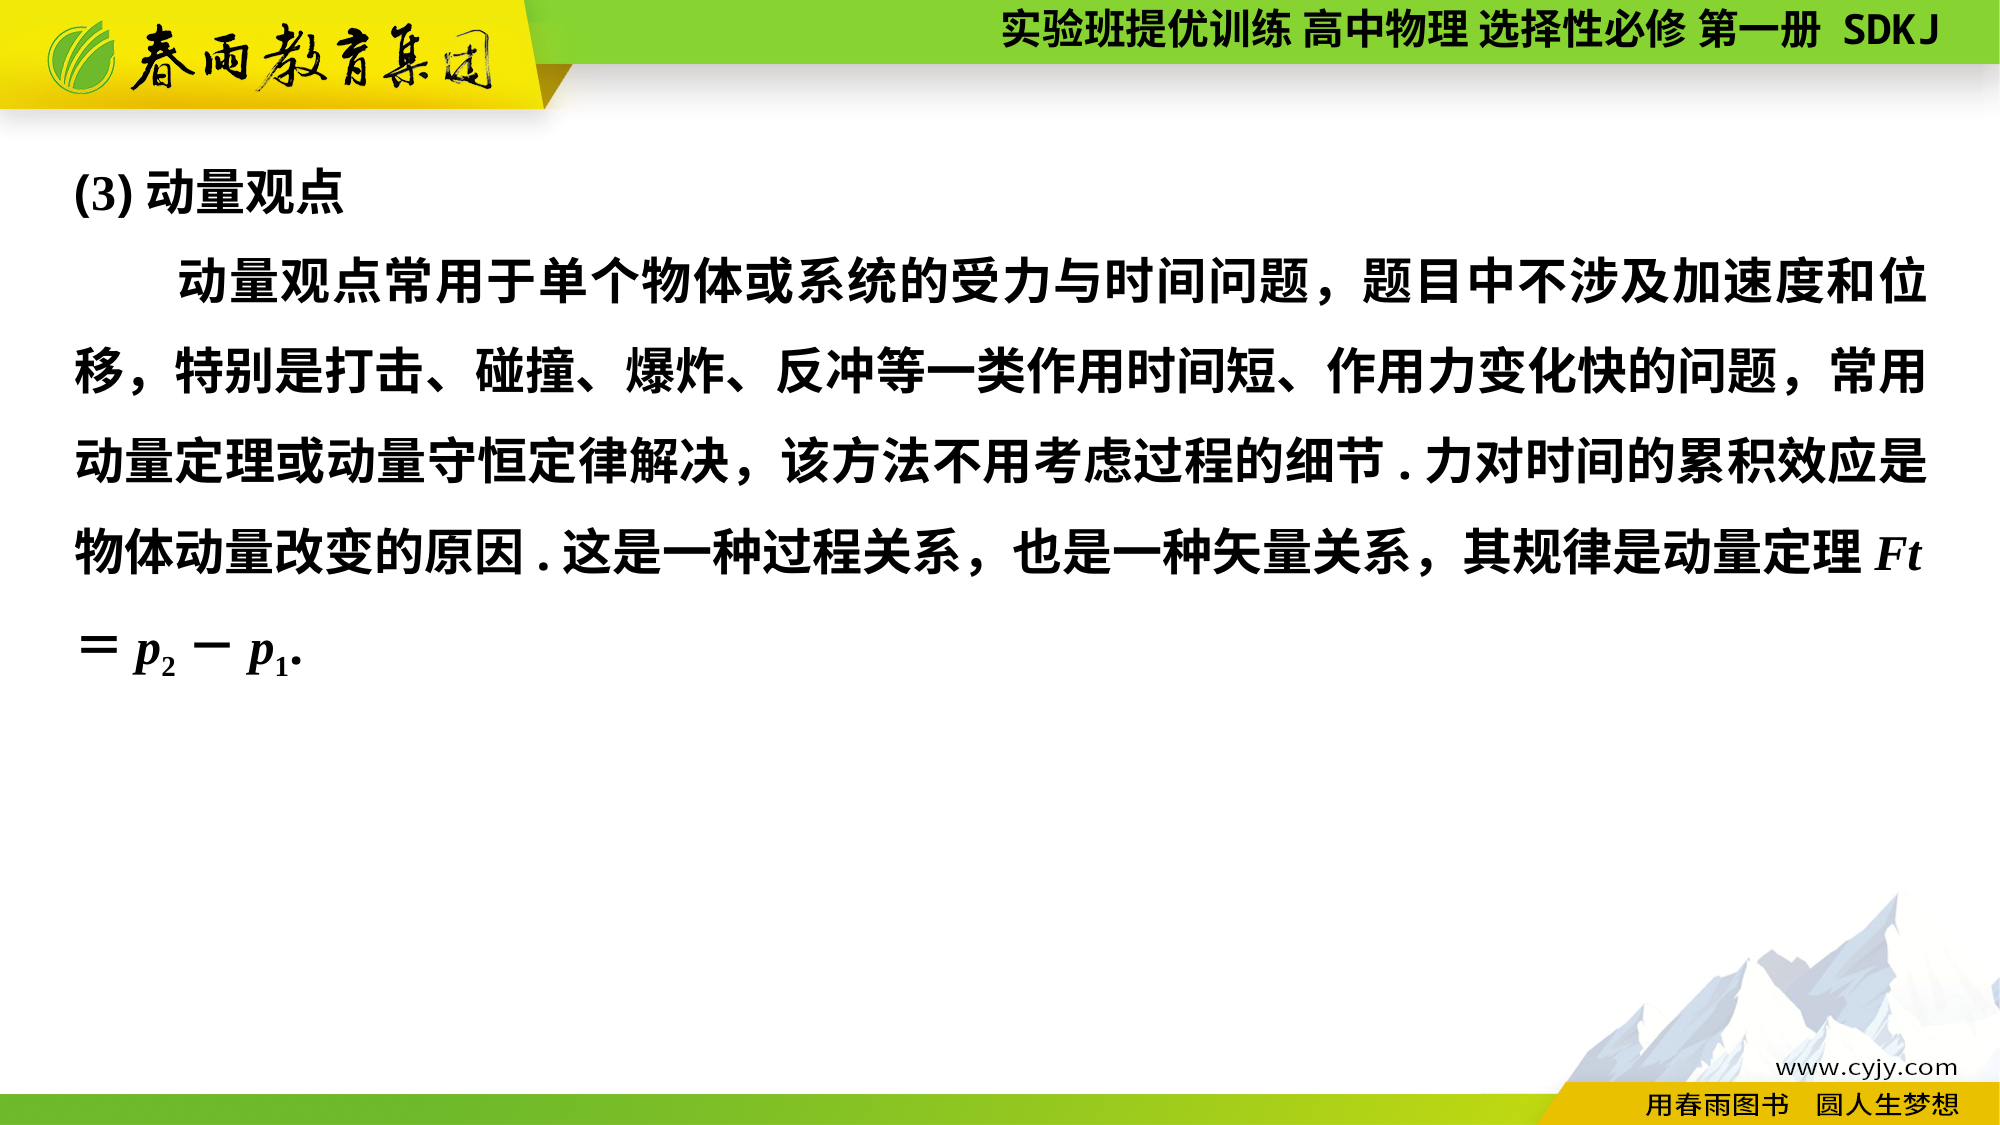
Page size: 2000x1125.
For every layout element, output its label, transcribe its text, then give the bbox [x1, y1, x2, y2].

picture [0, 0, 2000, 1125]
list (3)动量观点 动量观点常用于单个物体或系统的受力与时间问题，题目中不涉及加速度和位移，特别是打击、碰撞、爆炸、反冲等一类作用时间短、作用力变化快的问题，常用动量定理或动量守恒定律解决，该方法不用考虑过程的细节.力对时间的累积效应是物体动量改变的原因.这是一种过程关系，也是一种矢量关系，其规律是动量定理Ft＝p2－p1. [59, 122, 1944, 683]
